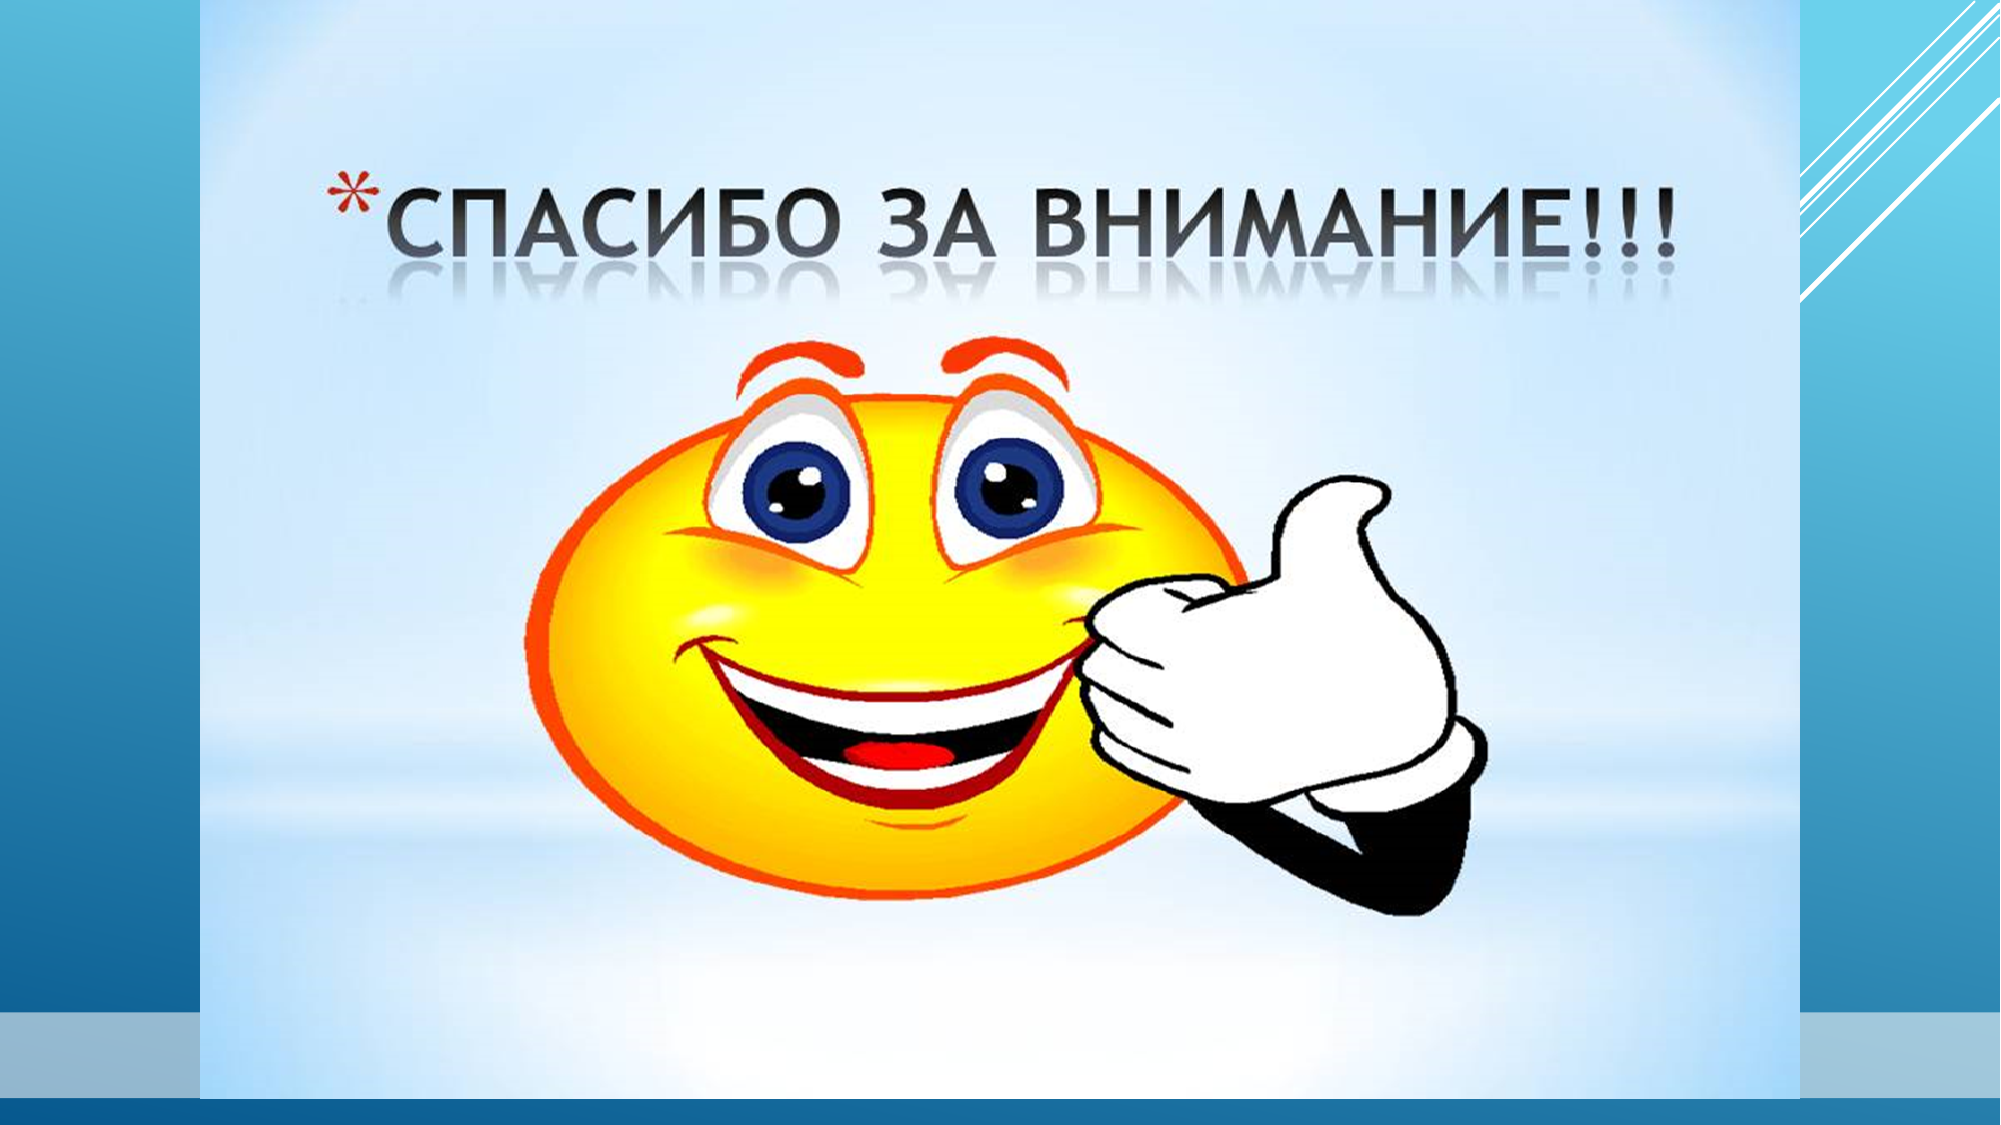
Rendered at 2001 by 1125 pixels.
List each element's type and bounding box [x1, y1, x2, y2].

picture [199, 0, 1801, 1099]
text_box [1801, 1011, 2000, 1099]
text_box [0, 1011, 199, 1099]
